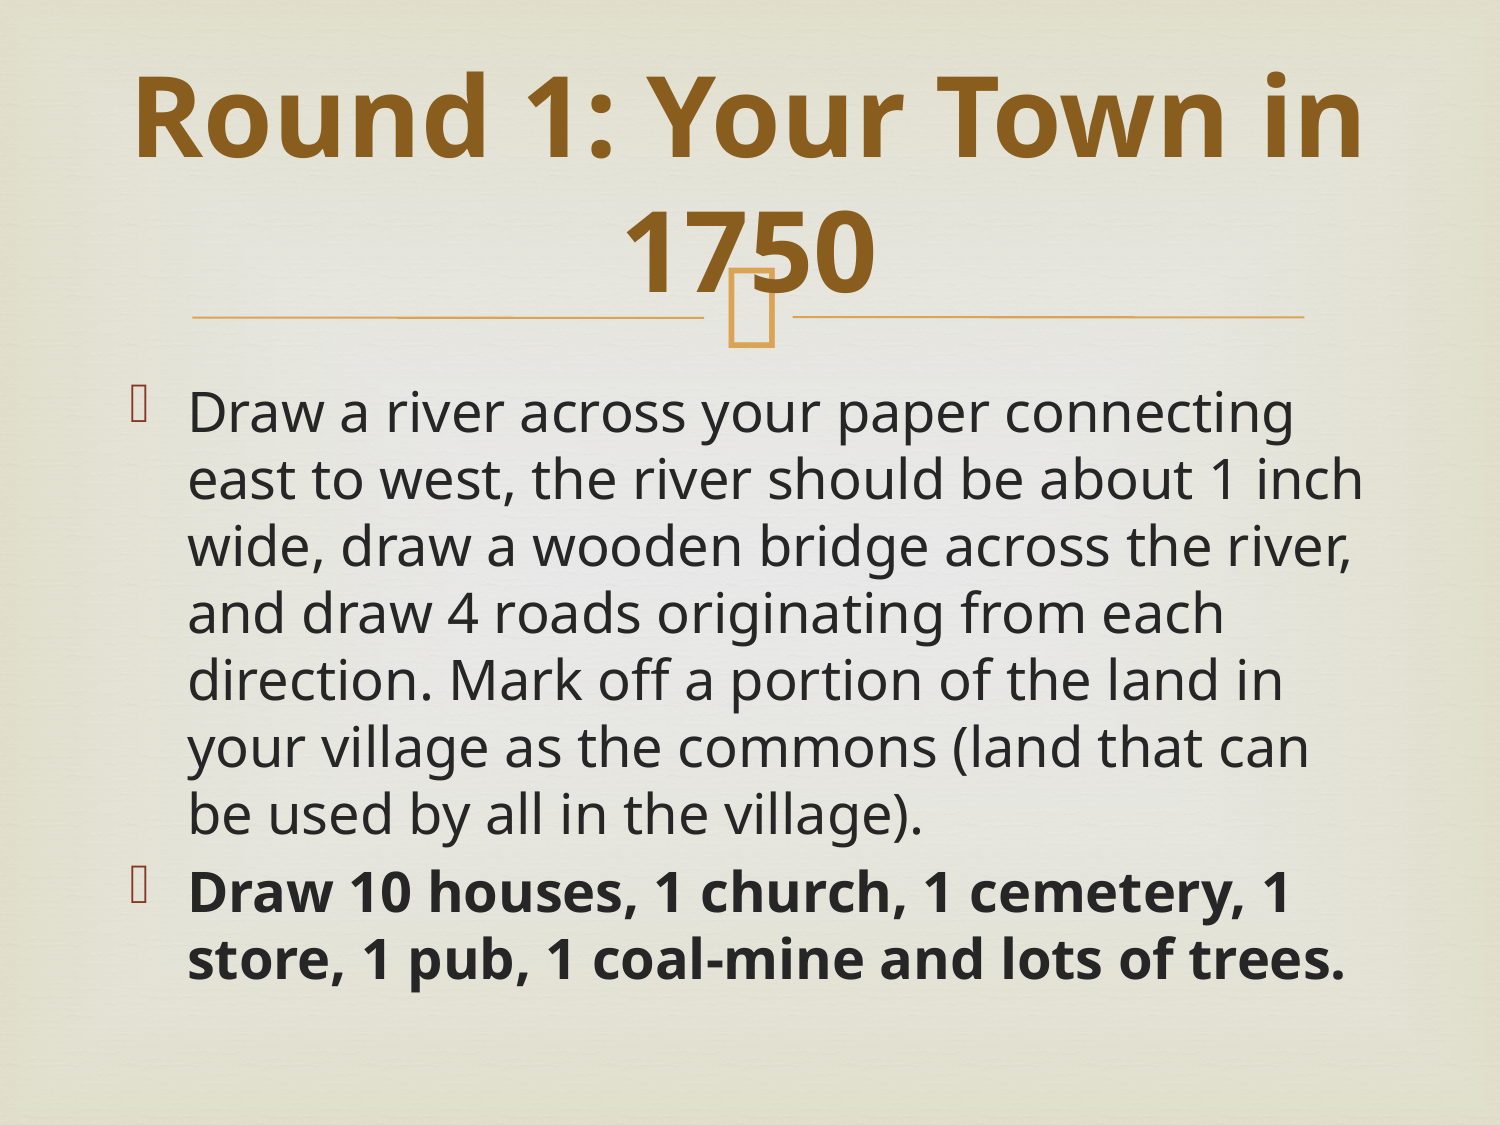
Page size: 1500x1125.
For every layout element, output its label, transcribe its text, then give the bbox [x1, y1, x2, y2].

list Draw a river across your paper connecting east to west, the river should be about 1 inch wide, draw a wooden bridge across the river, and draw 4 roads originating from each direction. Mark off a portion of the land in your village as the commons (land that can be used by all in the village). Draw 10 houses, 1 church, 1 cemetery, 1 store, 1 pub, 1 coal-mine and lots of trees. [114, 368, 1386, 1005]
title Round 1: Your Town in 1750 [112, 93, 1386, 267]
